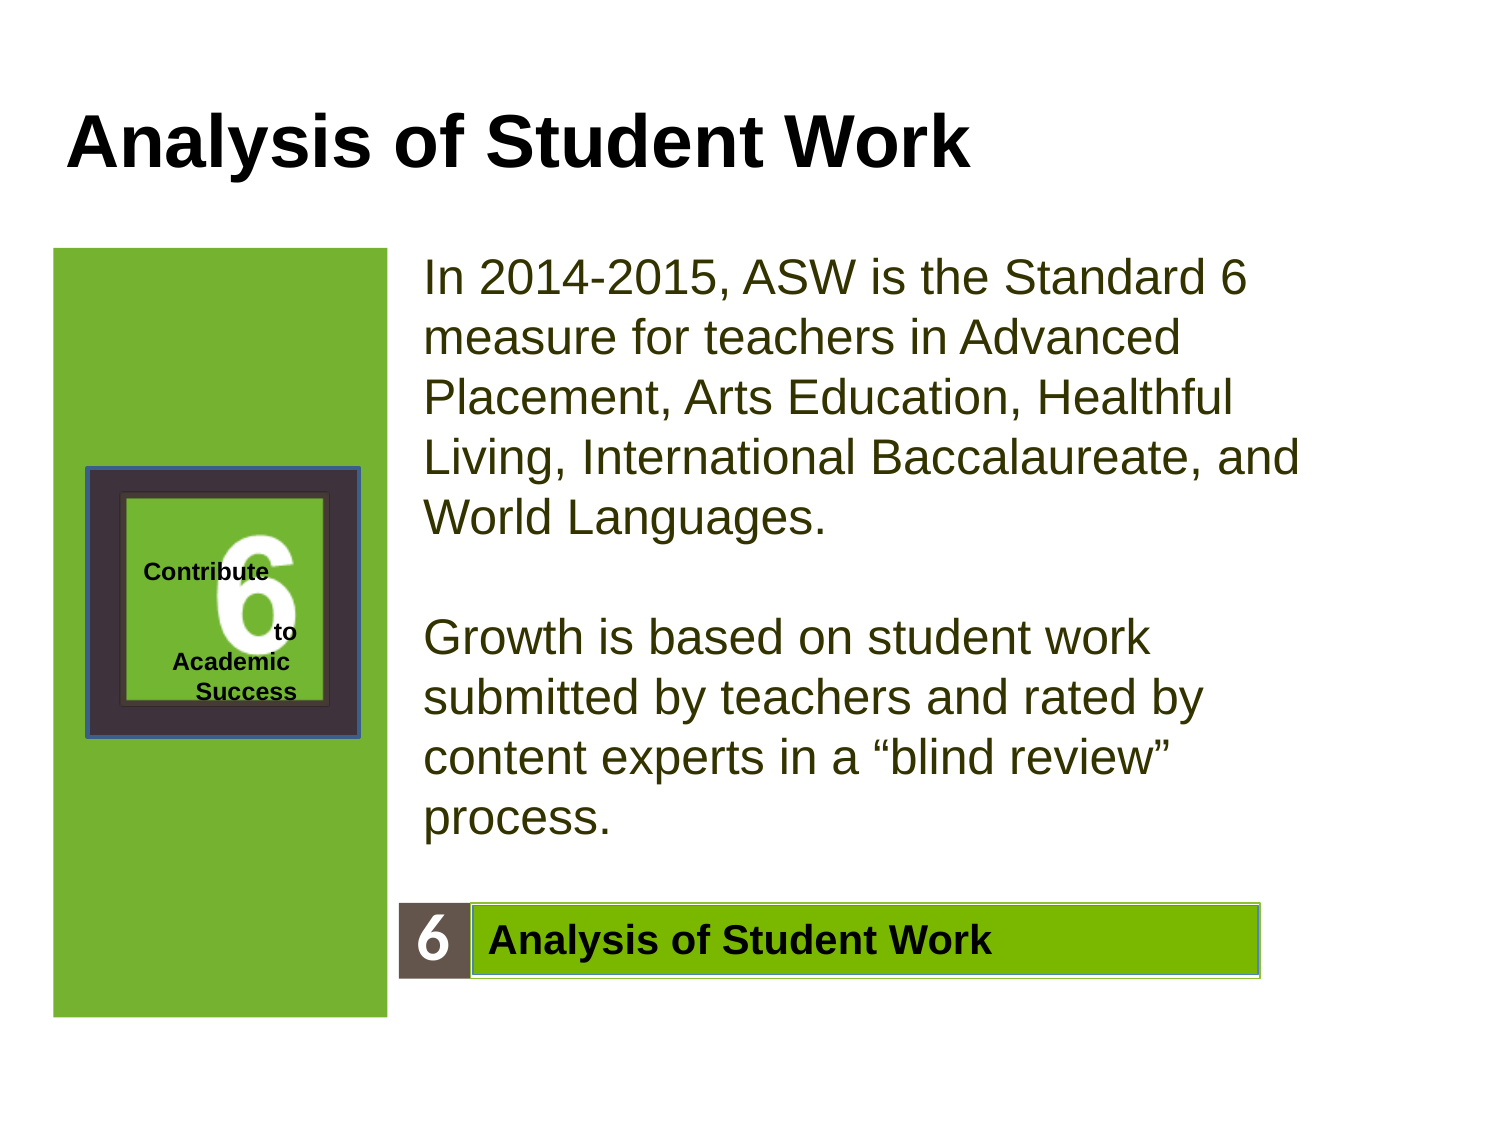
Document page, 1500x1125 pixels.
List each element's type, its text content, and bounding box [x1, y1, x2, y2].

text_box [85, 466, 107, 739]
title Analysis of Student Work [50, 50, 1450, 225]
text_box [53, 247, 388, 1018]
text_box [397, 885, 1261, 988]
text_box In 2014-2015, ASW is the Standard 6 measure for teachers in Advanced Placement, Arts Education, Healthful Living, International Baccalaureate, and World Languages. Growth is based on student work submitted by teachers and rated by content experts in a “blind review” process. [375, 237, 1388, 853]
picture [112, 443, 402, 789]
